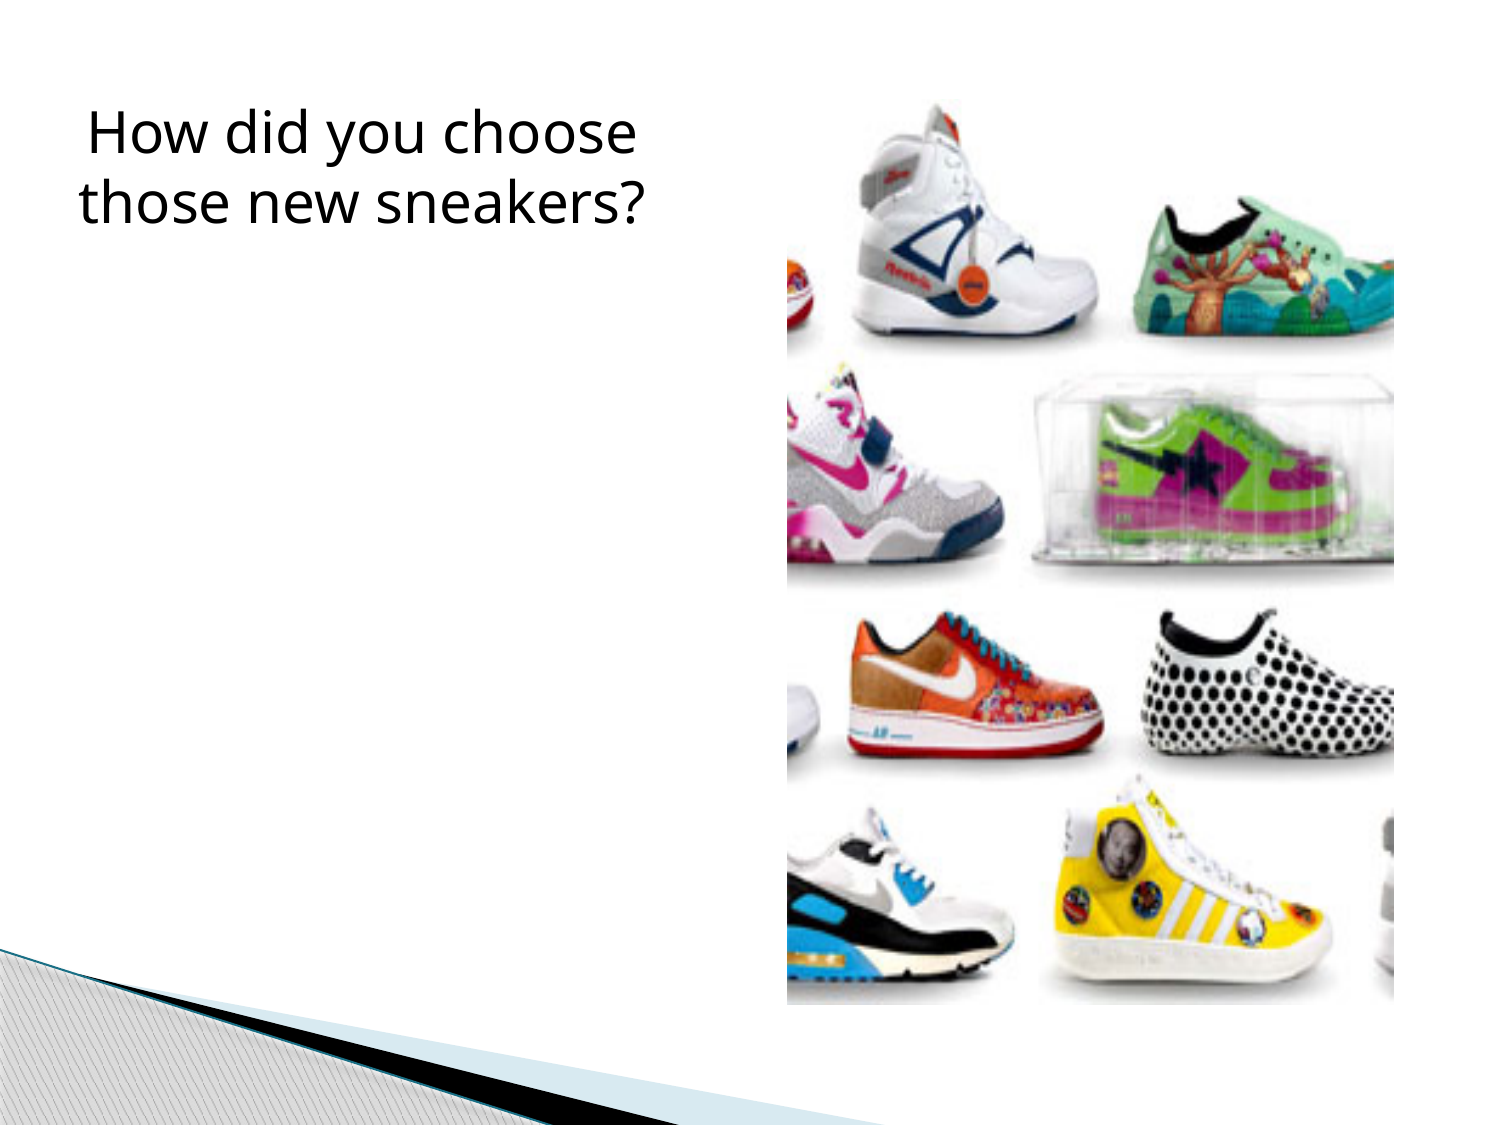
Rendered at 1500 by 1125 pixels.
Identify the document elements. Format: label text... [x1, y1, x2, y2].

picture [787, 99, 1394, 1006]
text_box How did you choose those new sneakers? [0, 87, 725, 243]
